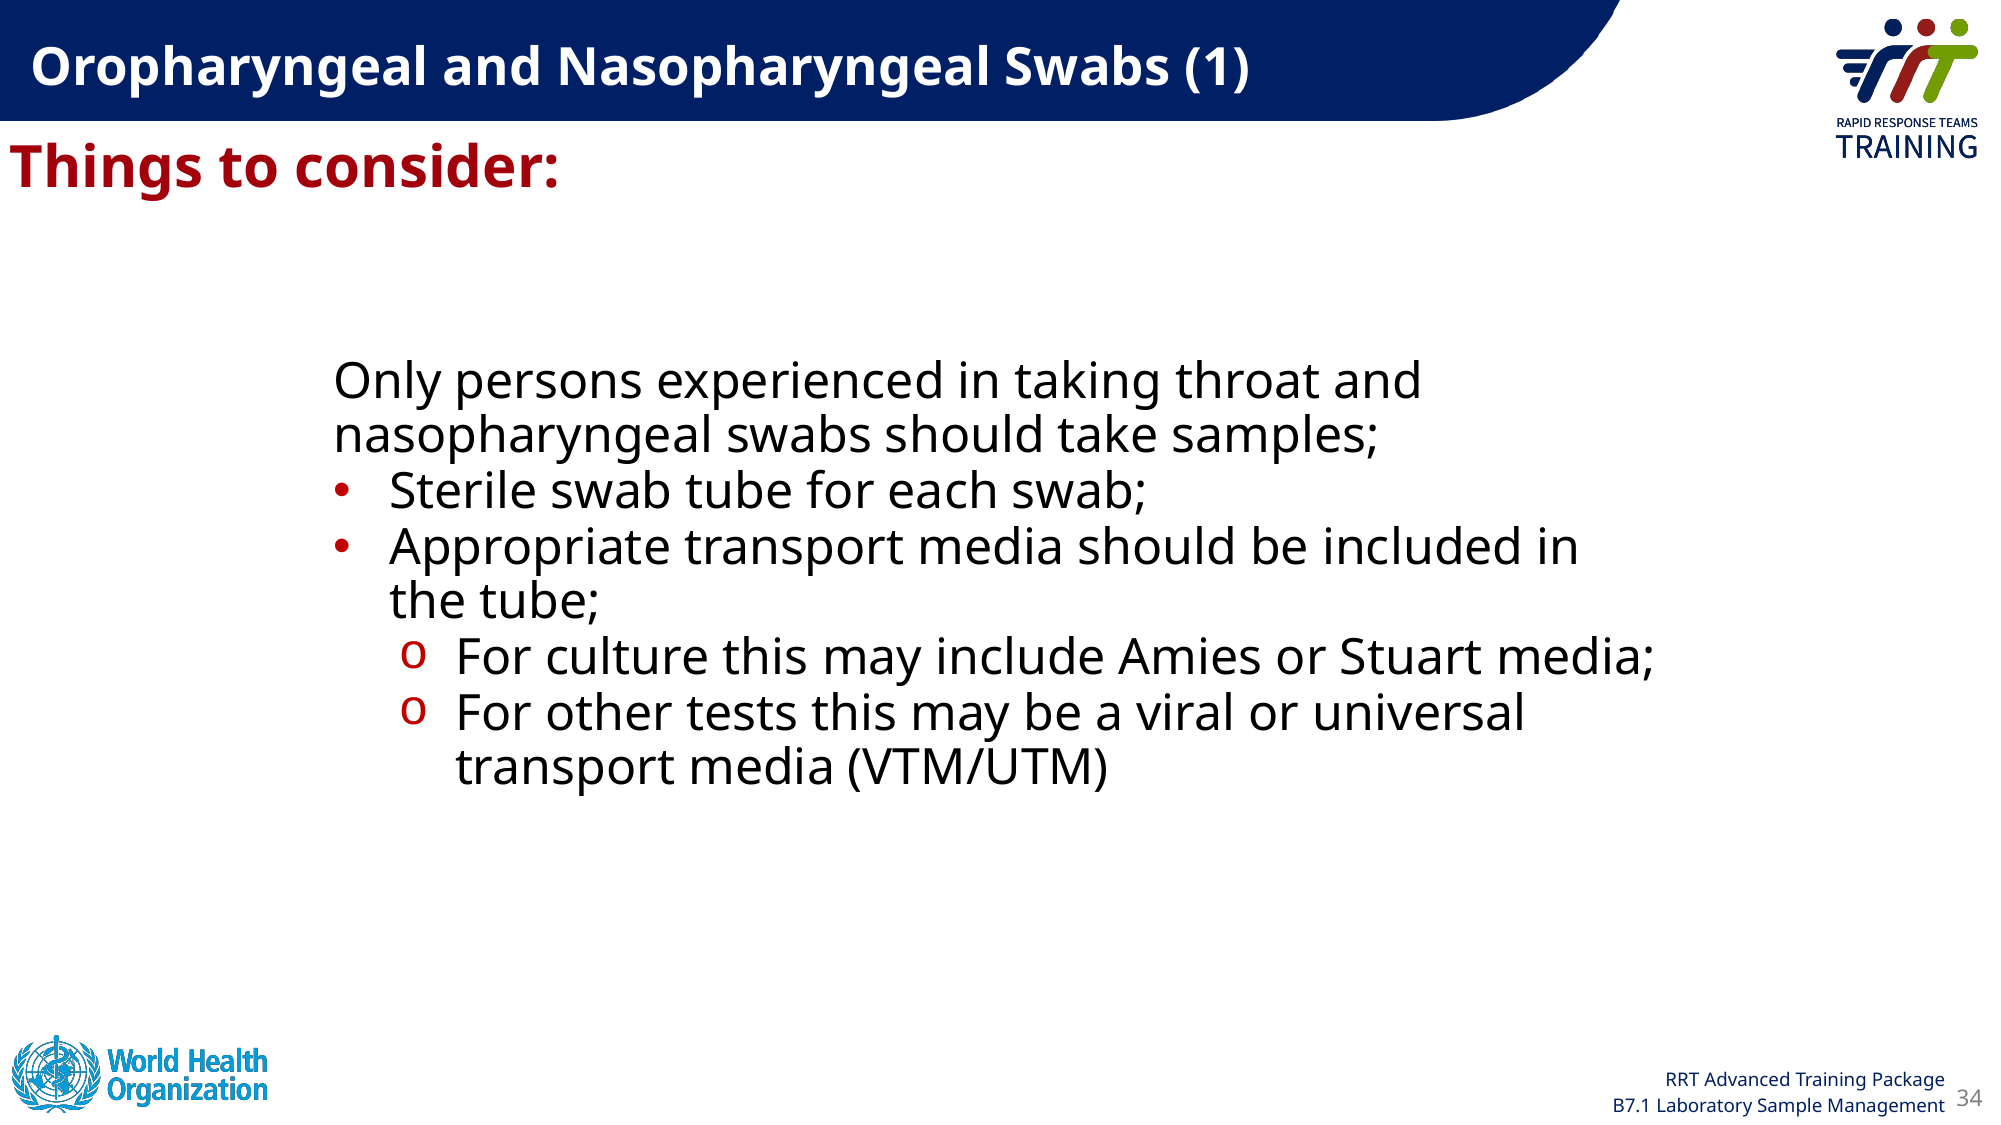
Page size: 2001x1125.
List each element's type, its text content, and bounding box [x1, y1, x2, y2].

picture [12, 1083, 48, 1113]
list Only persons experienced in taking throat and nasopharyngeal swabs should take samples; Sterile swab tube for each swab; Appropriate transport media should be included in the tube; For culture this may include Amies or Stuart media; For other tests this may be a viral or universal transport media (VTM/UTM) [325, 347, 1675, 778]
picture [22, 1062, 26, 1077]
picture [24, 1054, 36, 1087]
picture [34, 1054, 43, 1078]
picture [12, 1035, 54, 1068]
text_box Oropharyngeal and Nasopharyngeal Swabs (1) [22, 15, 1496, 122]
picture [59, 1035, 267, 1113]
picture [0, 0, 1643, 121]
picture [50, 1108, 62, 1113]
picture [71, 1053, 90, 1091]
picture [30, 1083, 37, 1091]
picture [40, 1062, 47, 1070]
picture [1835, 19, 1978, 167]
text_box Things to consider: [2, 135, 568, 207]
picture [36, 1088, 78, 1105]
picture [46, 1056, 54, 1062]
